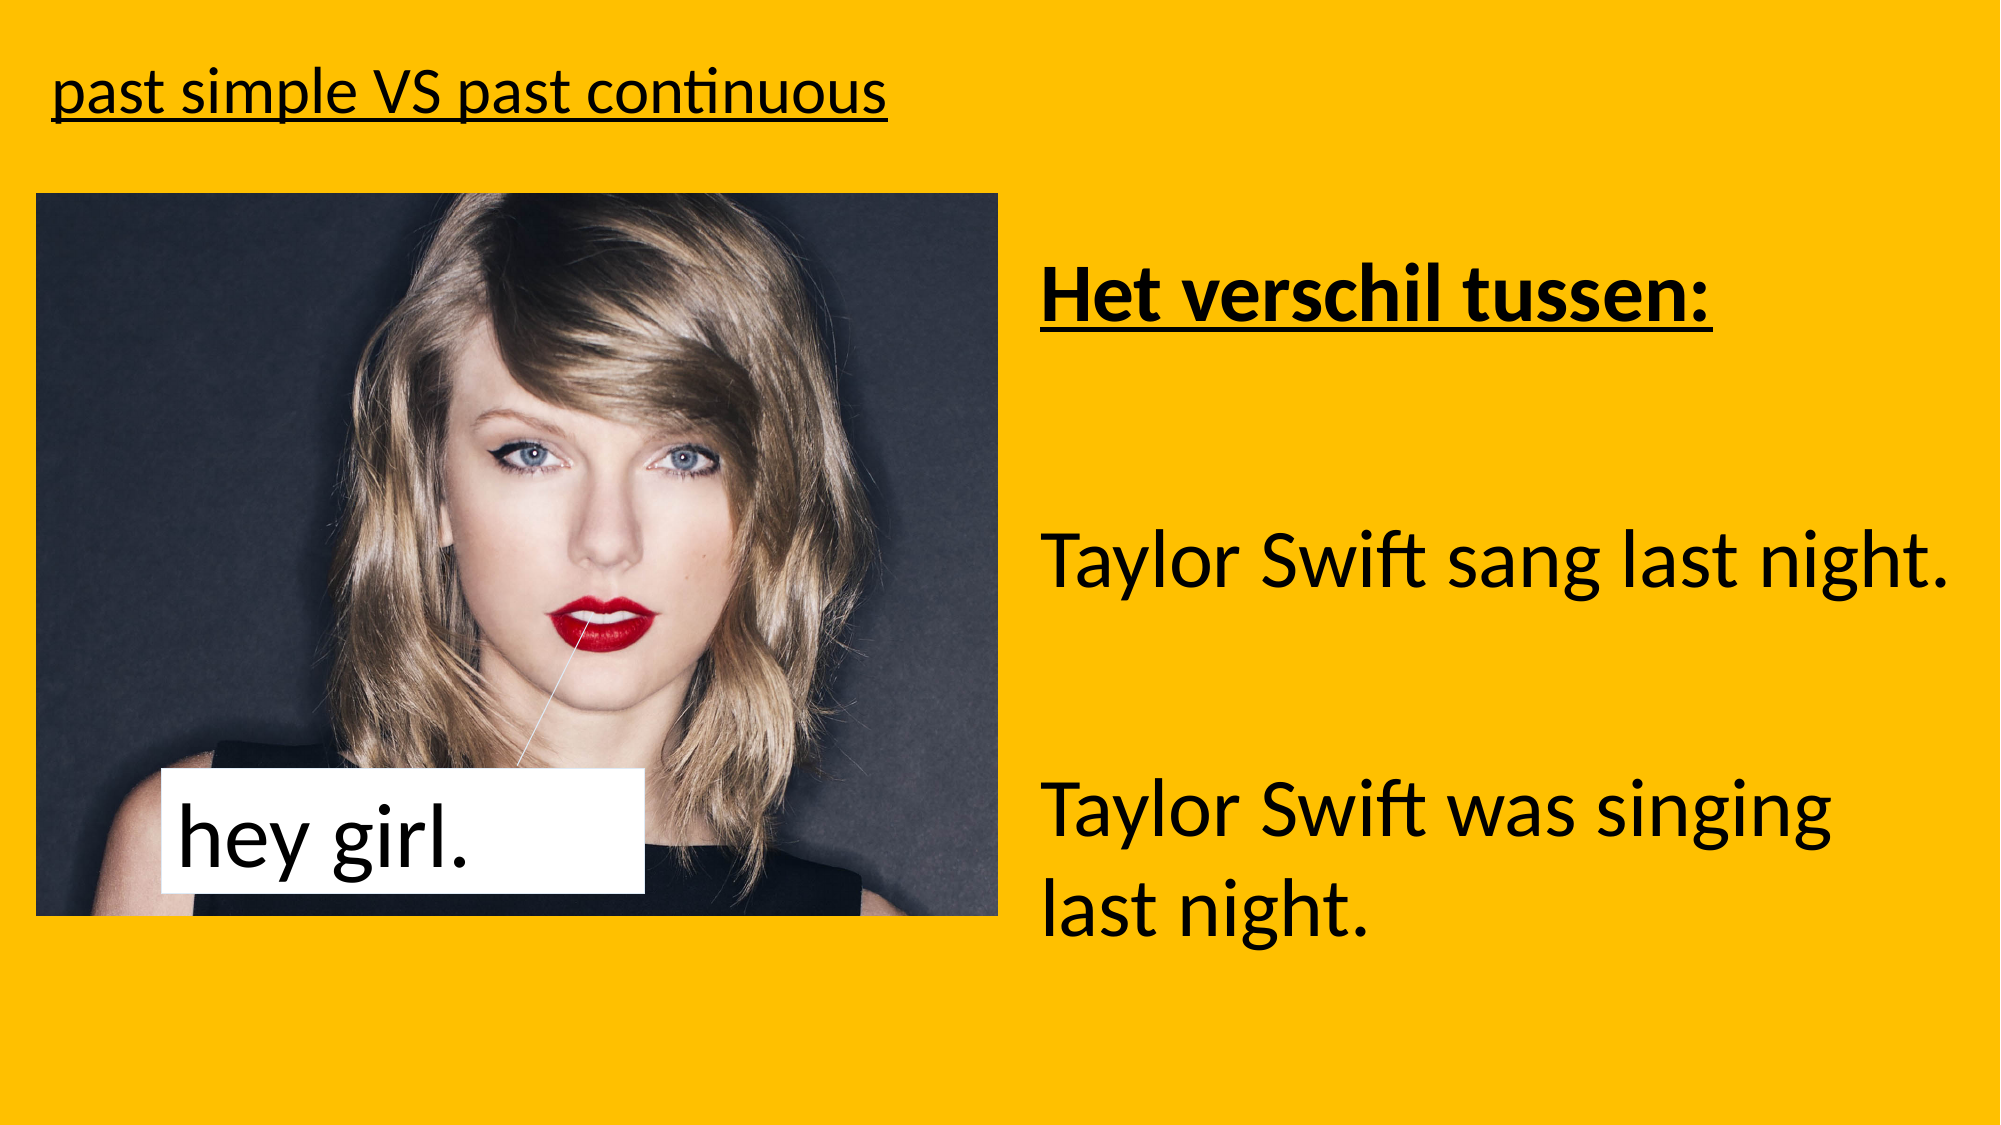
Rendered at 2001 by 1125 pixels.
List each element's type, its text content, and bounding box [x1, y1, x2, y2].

picture [36, 193, 998, 916]
text_box past simple VS past continuous [36, 39, 941, 135]
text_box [517, 612, 594, 766]
text_box Taylor Swift sang last night. [1025, 496, 2000, 612]
text_box Het verschil tussen: [1025, 230, 1785, 346]
text_box Taylor Swift was singing last night. [1025, 745, 1984, 961]
